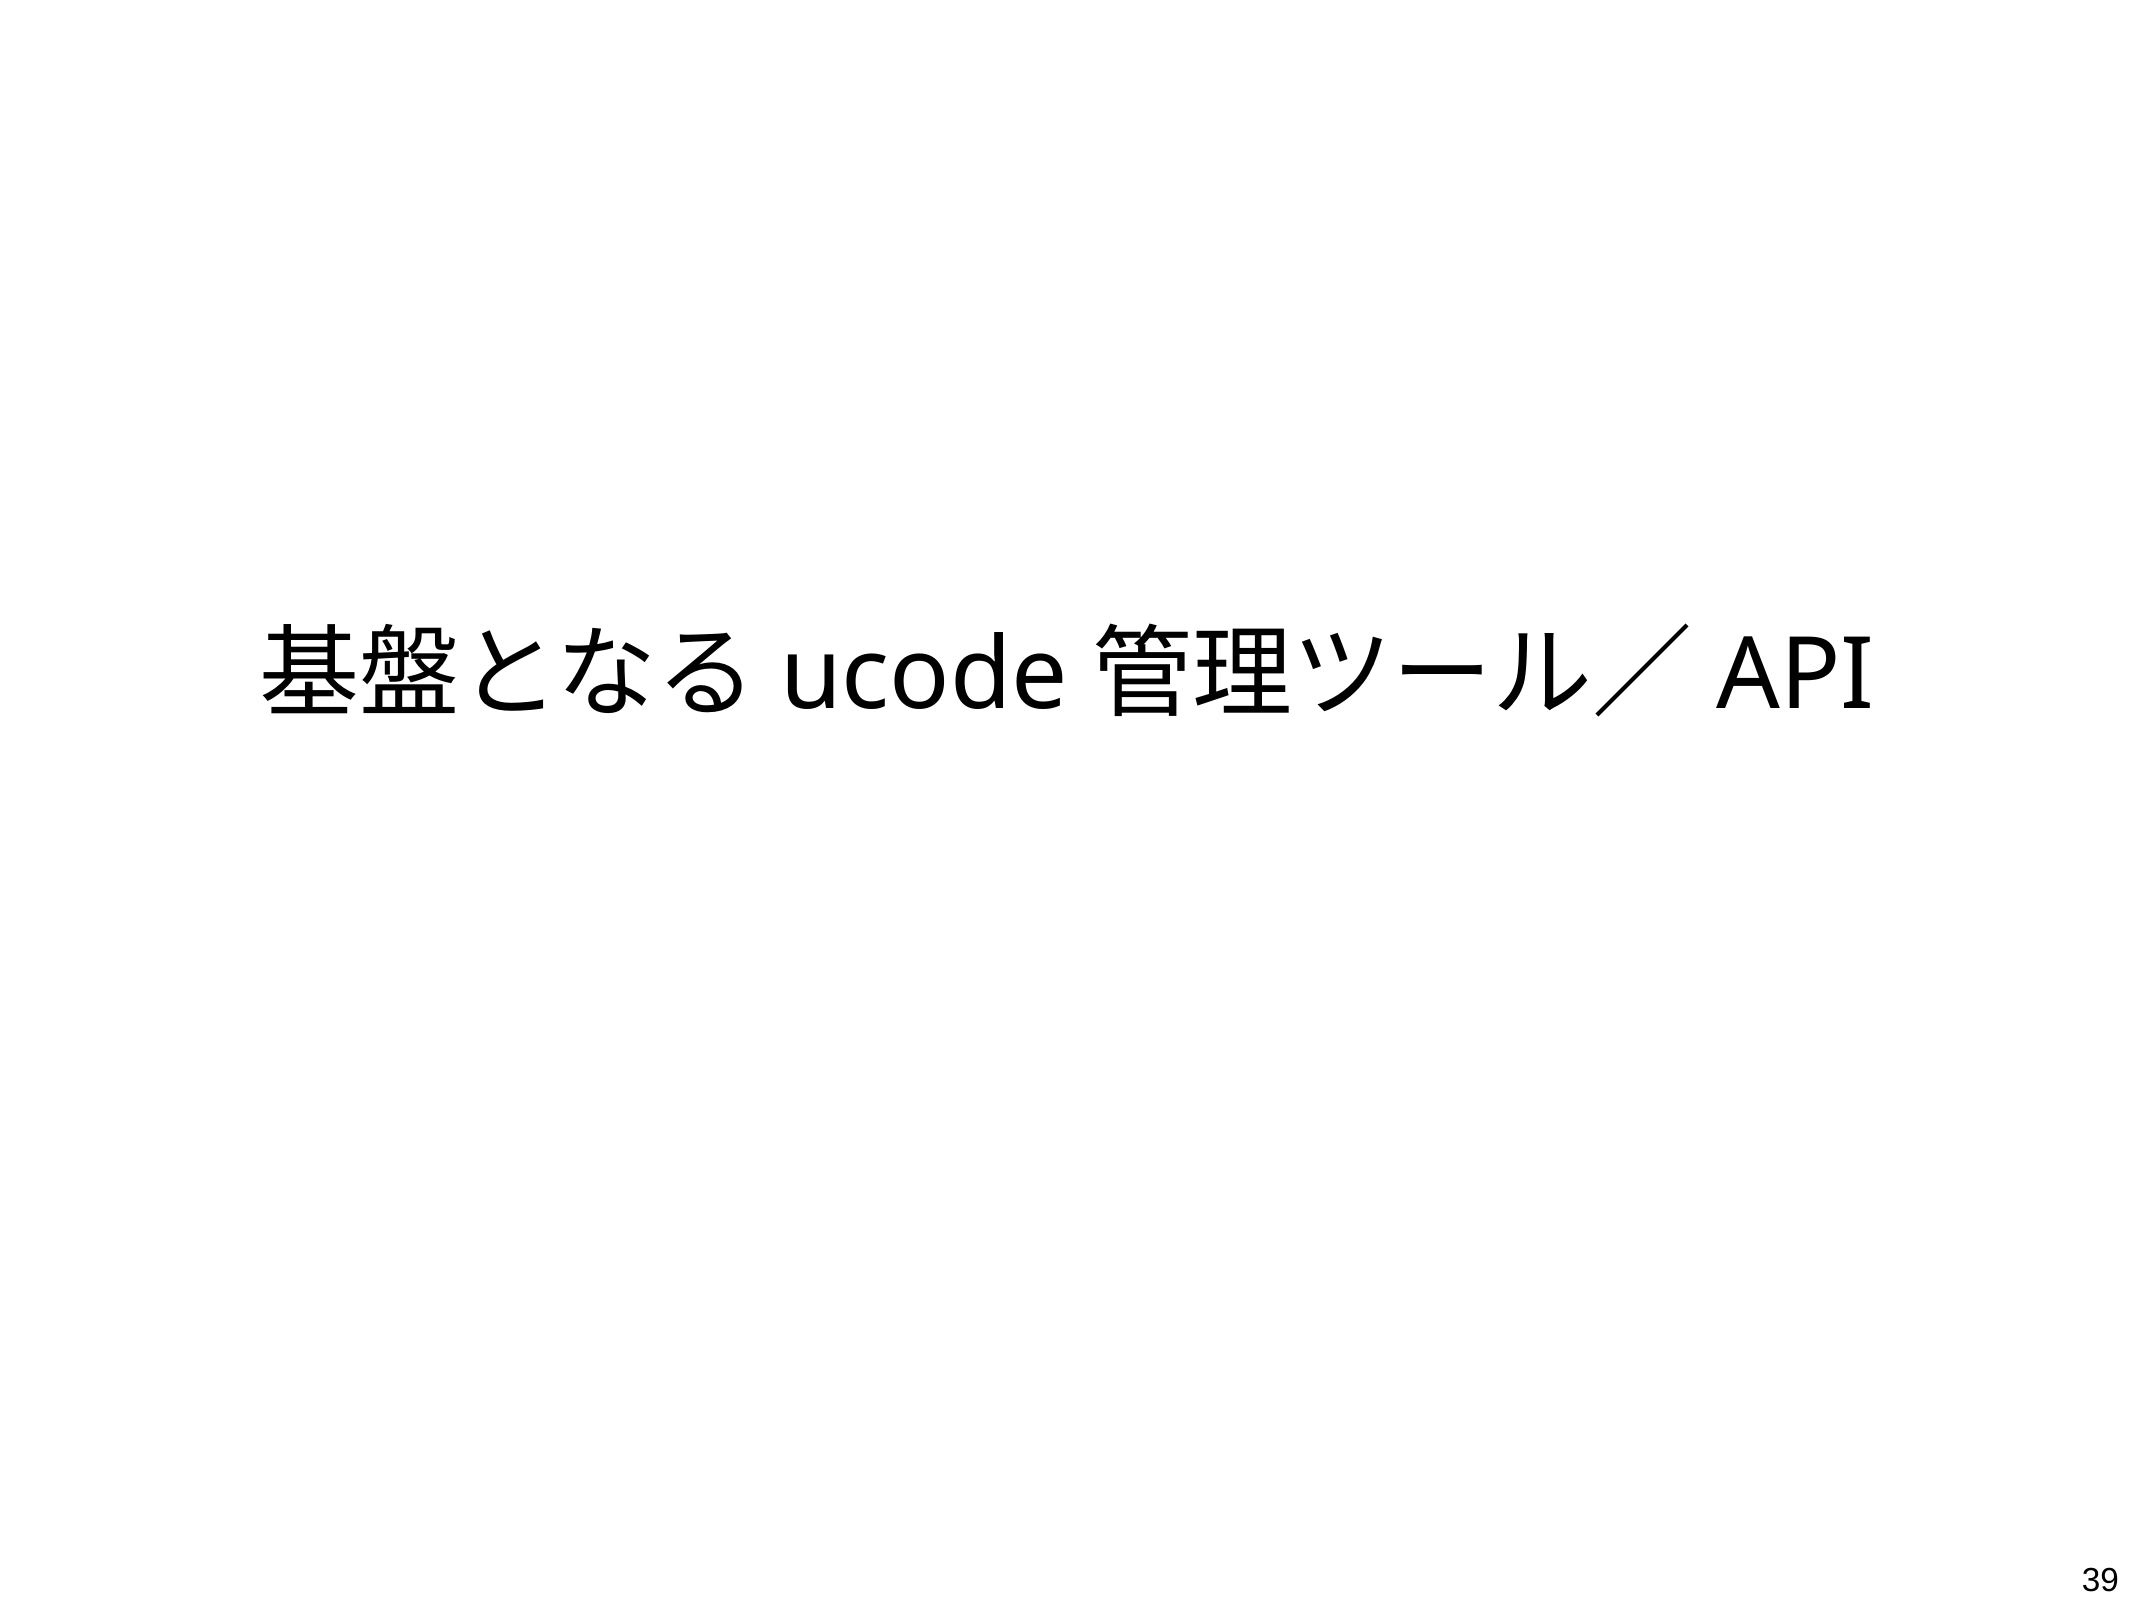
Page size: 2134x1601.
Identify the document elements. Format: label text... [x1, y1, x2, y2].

slide_number 39 [1635, 1549, 2134, 1601]
title 基盤となるucode管理ツール／API [160, 497, 1974, 841]
